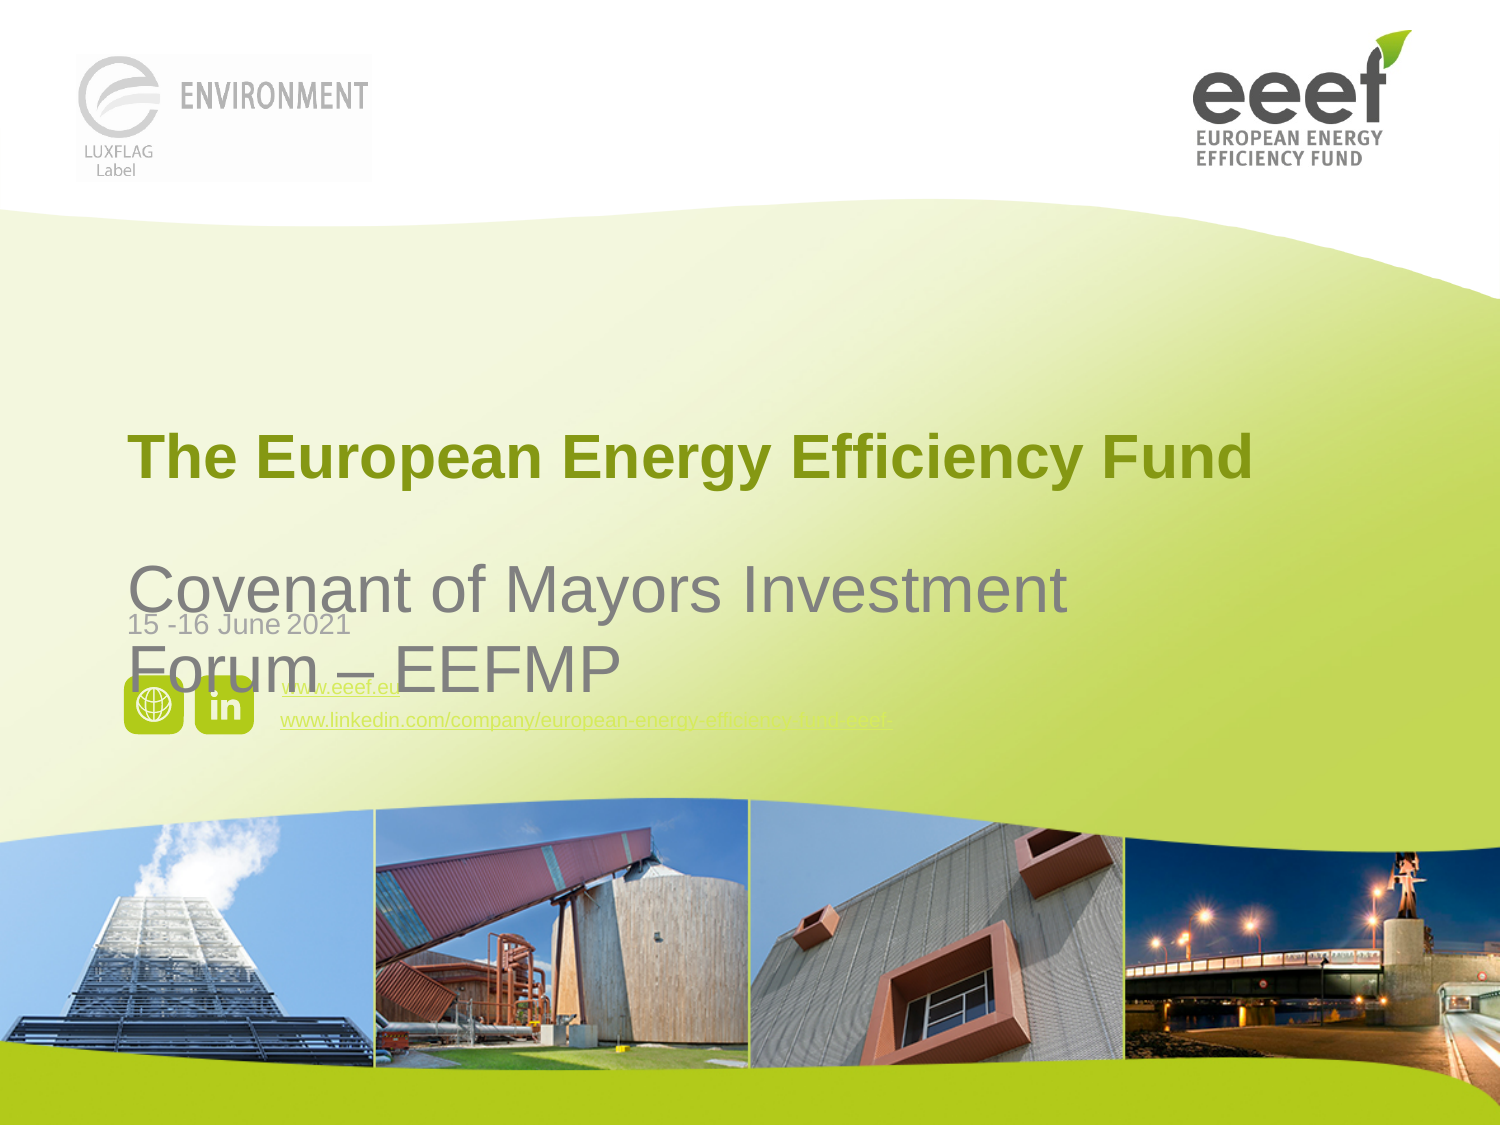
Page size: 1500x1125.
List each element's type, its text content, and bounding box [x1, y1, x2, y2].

picture [0, 0, 1500, 1125]
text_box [123, 675, 184, 735]
text_box 15 -16 June 2021 [112, 598, 1251, 671]
text_box www.linkedin.com/company/european-energy-efficiency-fund-eeef- [265, 699, 1016, 765]
text_box [195, 675, 254, 735]
subtitle Covenant of Mayors Investment Forum – EEFMP [112, 538, 1271, 600]
title The European Energy Efficiency Fund [112, 408, 1294, 599]
text_box www.eeef.eu [267, 671, 416, 699]
